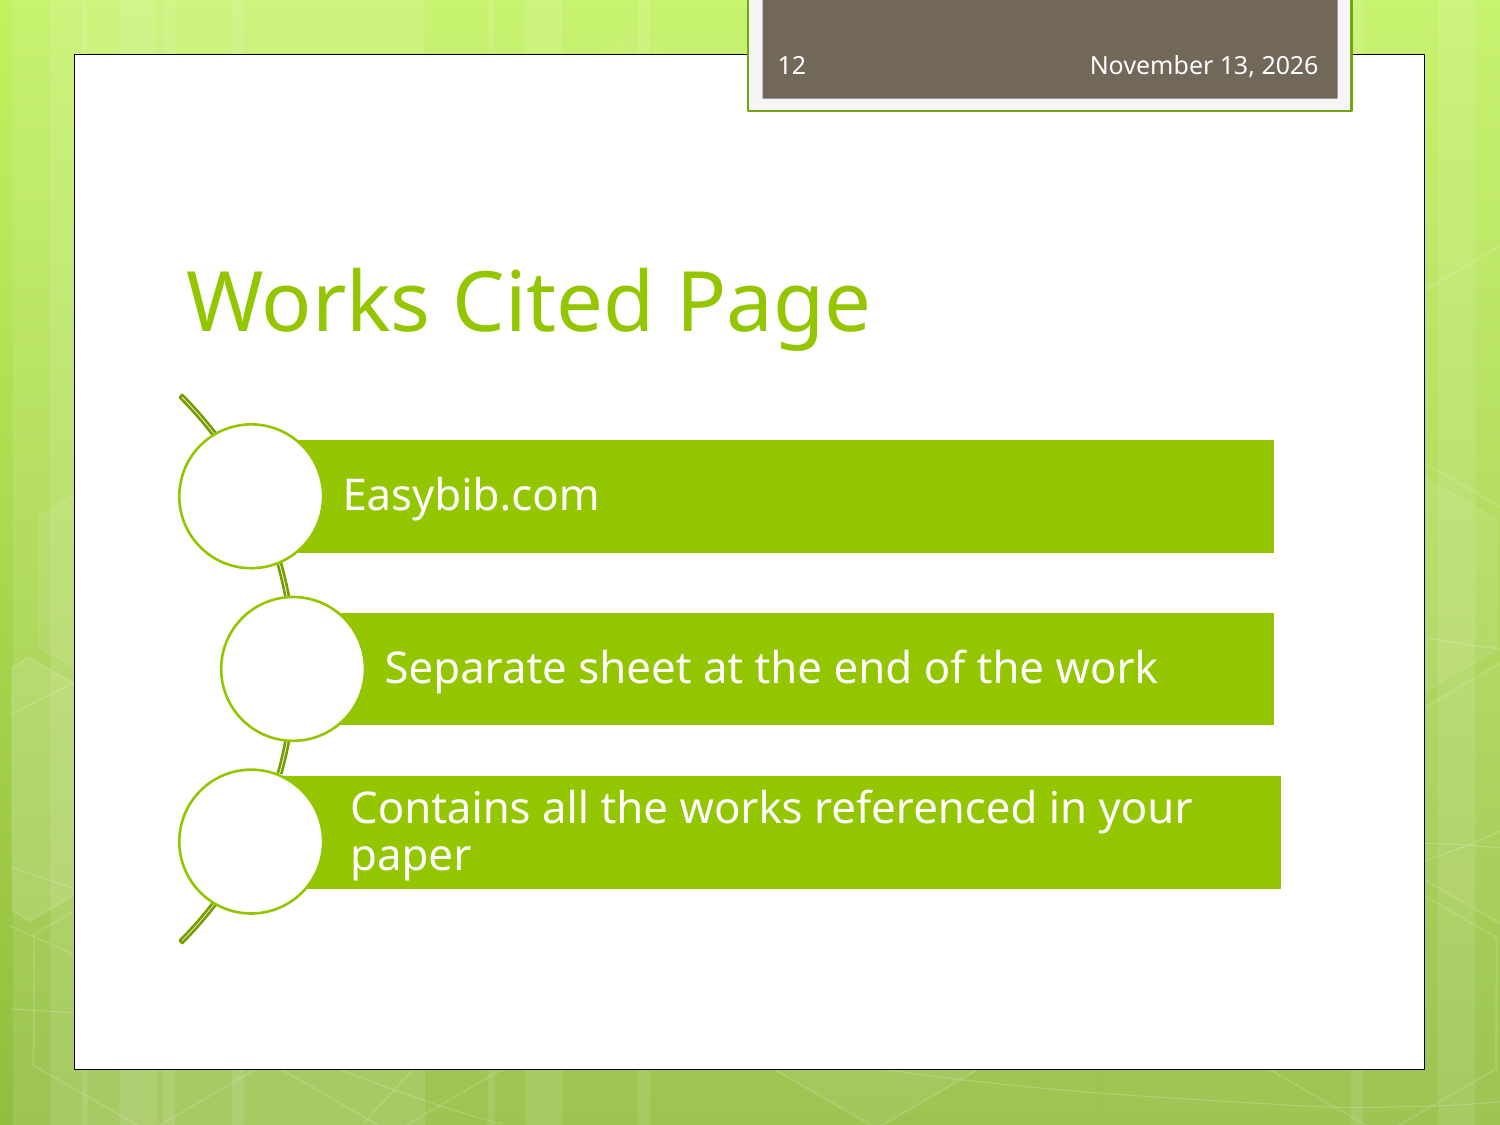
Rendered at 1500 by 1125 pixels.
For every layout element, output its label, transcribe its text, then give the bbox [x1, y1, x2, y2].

slide_number 12 [762, 36, 982, 97]
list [170, 380, 1284, 957]
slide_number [983, 36, 1334, 97]
title Works Cited Page [171, 168, 1324, 357]
